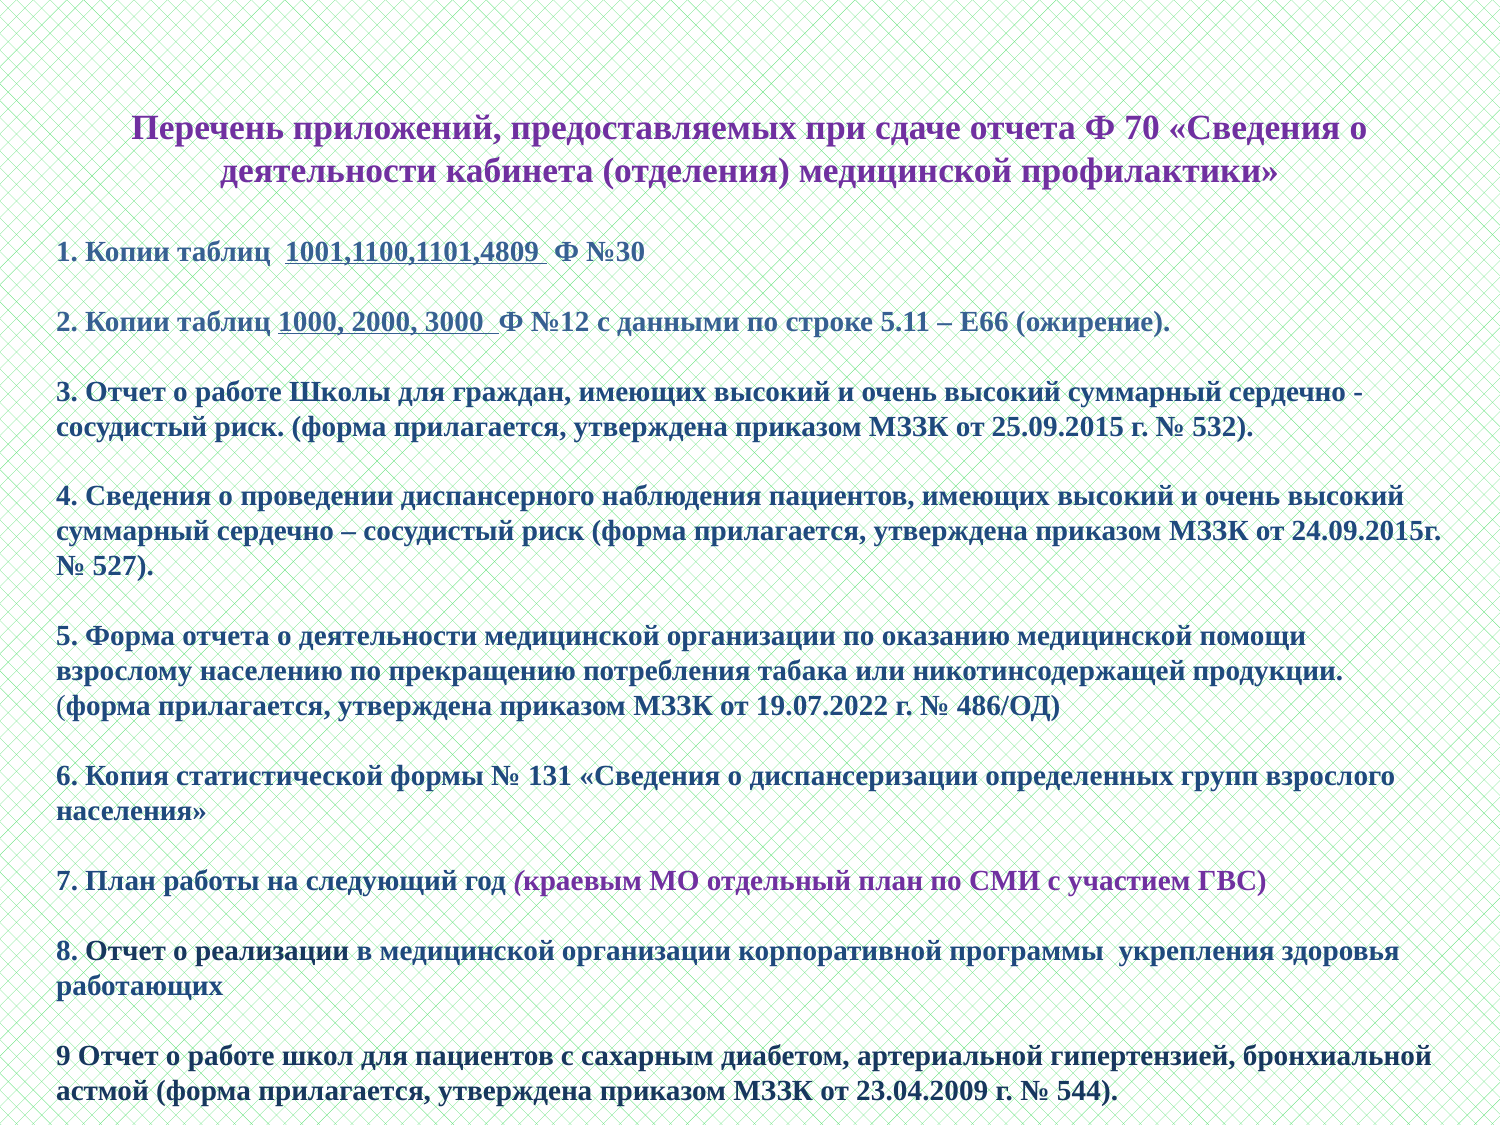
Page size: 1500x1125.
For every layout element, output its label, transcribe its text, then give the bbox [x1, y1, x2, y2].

text_box Перечень приложений, предоставляемых при сдаче отчета Ф 70 «Сведения о деятельности кабинета (отделения) медицинской профилактики» Копии таблиц 1001,1100,1101,4809 Ф №30 Копии таблиц 1000, 2000, 3000 Ф №12 с данными по строке 5.11 – E66 (ожирение). Отчет о работе Школы для граждан, имеющих высокий и очень высокий суммарный сердечно - сосудистый риск. (форма прилагается, утверждена приказом МЗЗК от 25.09.2015 г. № 532). Сведения о проведении диспансерного наблюдения пациентов, имеющих высокий и очень высокий суммарный сердечно – сосудистый риск (форма прилагается, утверждена приказом МЗЗК от 24.09.2015г. № 527). 5. Форма отчета о деятельности медицинской организации по оказанию медицинской помощи взрослому населению по прекращению потребления табака или никотинсодержащей продукции. (форма прилагается, утверждена приказом МЗЗК от 19.07.2022 г. № 486/ОД) 6. Копия статистической формы № 131 «Сведения о диспансеризации определенных групп взрослого населения» 7. План работы на следующий год (краевым МО отдельный план по СМИ с участием ГВС) 8. Отчет о реализации в медицинской организации корпоративной программы укрепления здоровья работающих 9 Отчет о работе школ для пациентов с сахарным диабетом, артериальной гипертензией, бронхиальной астмой (форма прилагается, утверждена приказом МЗЗК от 23.04.2009 г. № 544). [41, 54, 1459, 1125]
